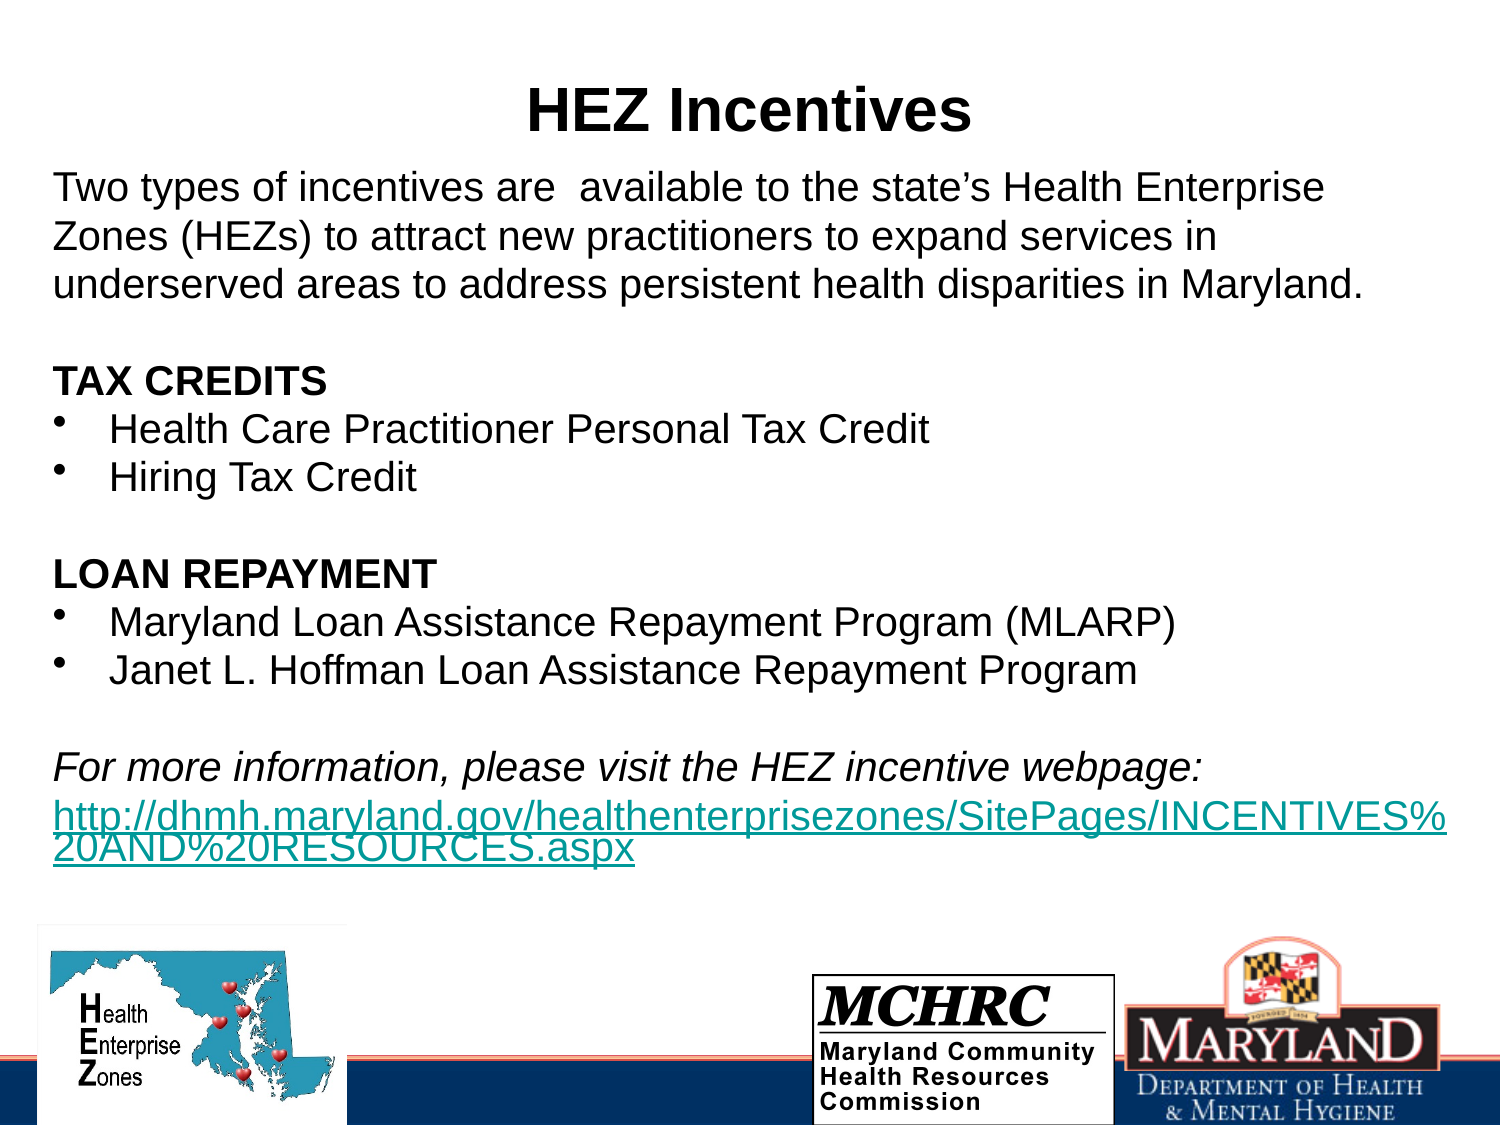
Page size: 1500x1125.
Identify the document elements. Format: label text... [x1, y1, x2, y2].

picture [0, 924, 1500, 1125]
list Two types of incentives are available to the state’s Health Enterprise Zones (HEZs) to attract new practitioners to expand services in underserved areas to address persistent health disparities in Maryland. TAX CREDITS Health Care Practitioner Personal Tax Credit Hiring Tax Credit LOAN REPAYMENT Maryland Loan Assistance Repayment Program (MLARP) Janet L. Hoffman Loan Assistance Repayment Program For more information, please visit the HEZ incentive webpage: http://dhmh.maryland.gov/healthenterprisezones/SitePages/INCENTIVES%20AND%20RESOURCES.aspx [37, 162, 1463, 1051]
title HEZ Incentives [74, 12, 1426, 162]
